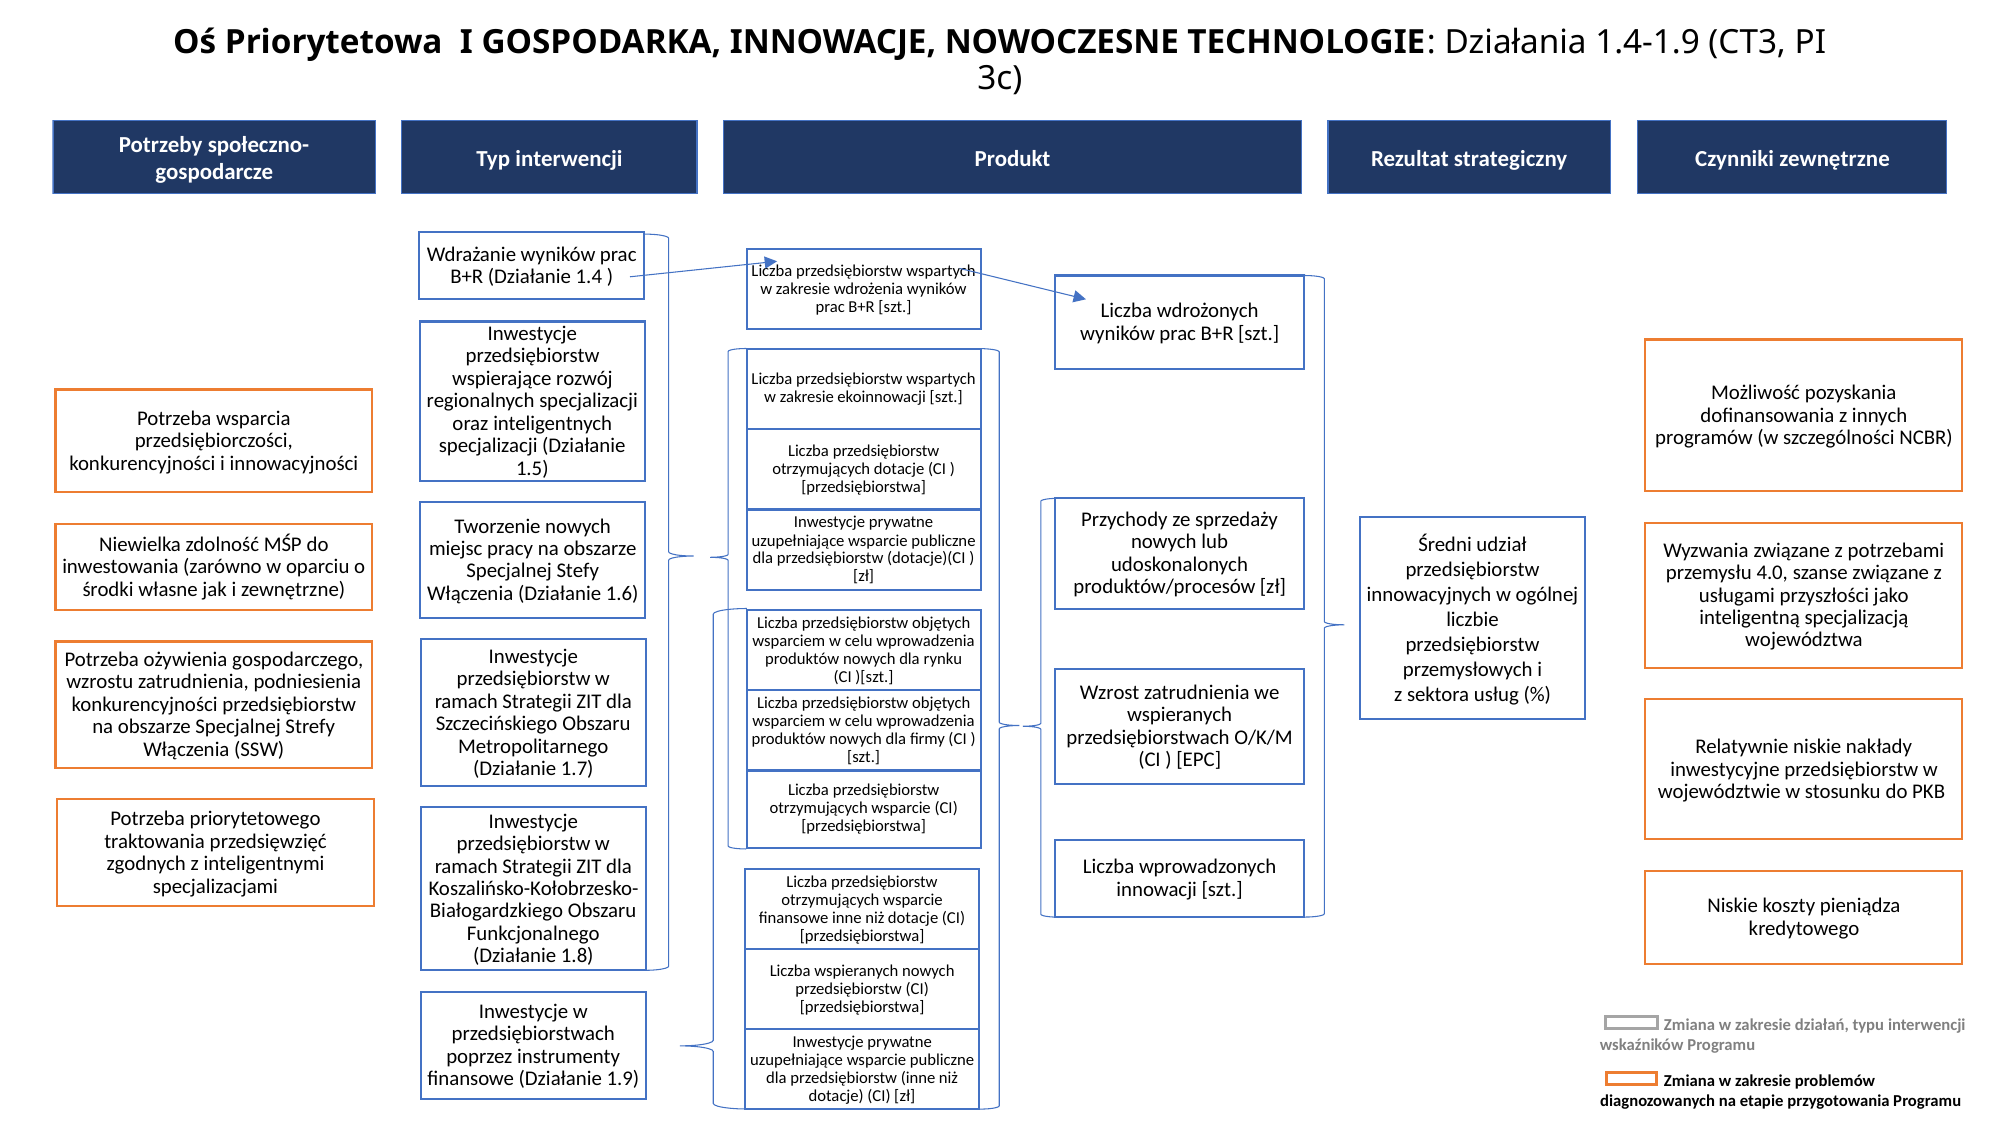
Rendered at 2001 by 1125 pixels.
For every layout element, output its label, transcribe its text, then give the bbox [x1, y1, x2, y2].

text_box Inwestycje przedsiębiorstw wspierające rozwój regionalnych specjalizacji oraz inteligentnych specjalizacji (Działanie 1.5) [419, 320, 643, 482]
text_box [679, 607, 745, 1110]
text_box [1022, 497, 1054, 918]
title Oś Priorytetowa I GOSPODARKA, INNOWACJE, NOWOCZESNE TECHNOLOGIE: Działania 1.4-1.9 (CT3, PI 3c) [137, 13, 1863, 108]
text_box Średni udział przedsiębiorstw innowacyjnych w ogólnej liczbie przedsiębiorstw przemysłowych i z sektora usług (%) [1359, 516, 1586, 720]
text_box Inwestycje przedsiębiorstw w ramach Strategii ZIT dla Szczecińskiego Obszaru Metropolitarnego (Działanie 1.7) [420, 638, 643, 787]
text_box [55, 389, 374, 907]
text_box Tworzenie nowych miejsc pracy na obszarze Specjalnej Stefy Włączenia (Działanie 1.6) [419, 501, 643, 619]
text_box [643, 277, 694, 971]
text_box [959, 268, 1086, 300]
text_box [1054, 275, 1305, 918]
text_box [1304, 274, 1345, 918]
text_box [1645, 339, 1963, 964]
text_box [981, 348, 1020, 1110]
text_box [710, 347, 745, 608]
text_box Inwestycje w przedsiębiorstwach poprzez instrumenty finansowe (Działanie 1.9) [420, 991, 647, 1100]
text_box Wdrażanie wyników prac B+R (Działanie 1.4 ) [418, 231, 645, 300]
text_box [745, 248, 981, 1110]
text_box Inwestycje przedsiębiorstw w ramach Strategii ZIT dla Koszalińsko-Kołobrzesko-Białogardzkiego Obszaru Funkcjonalnego (Działanie 1.8) [420, 806, 643, 971]
text_box [643, 233, 670, 261]
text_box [629, 261, 778, 277]
